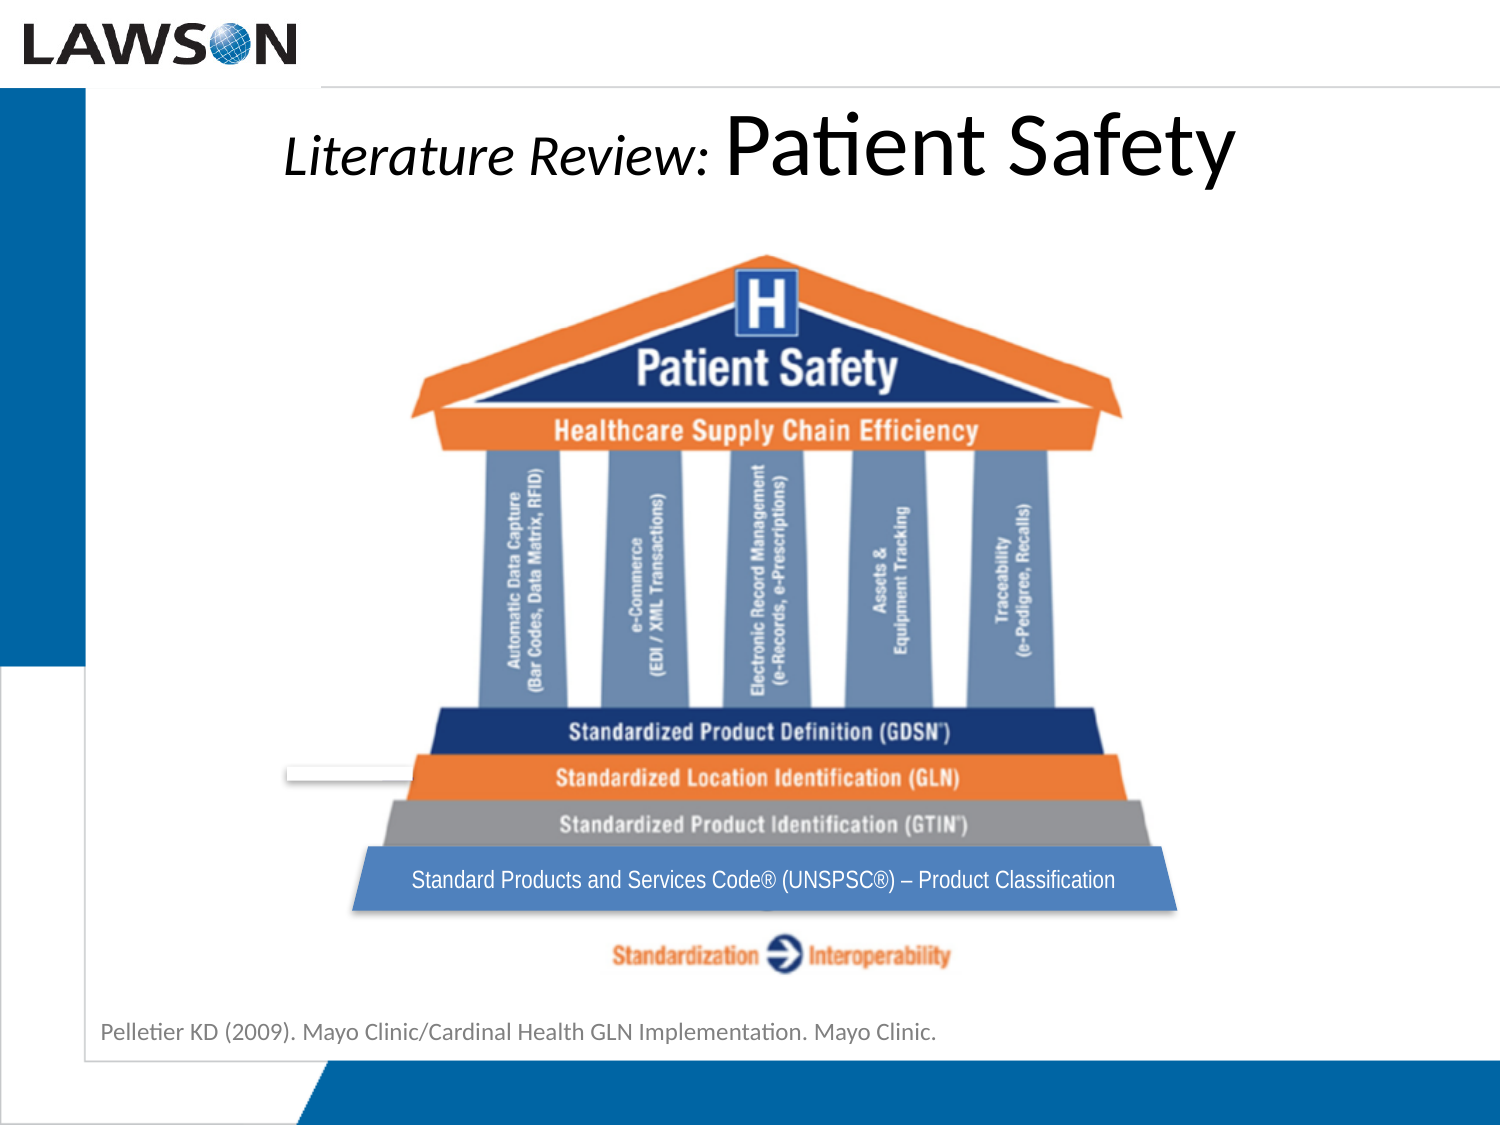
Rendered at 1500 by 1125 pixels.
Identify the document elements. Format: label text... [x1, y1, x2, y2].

title Literature Review: Patient Safety [96, 45, 1425, 233]
text_box Pelletier KD (2009). Mayo Clinic/Cardinal Health GLN Implementation. Mayo Clinic. [85, 1007, 1375, 1053]
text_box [286, 237, 1178, 984]
picture [0, 0, 1500, 1125]
